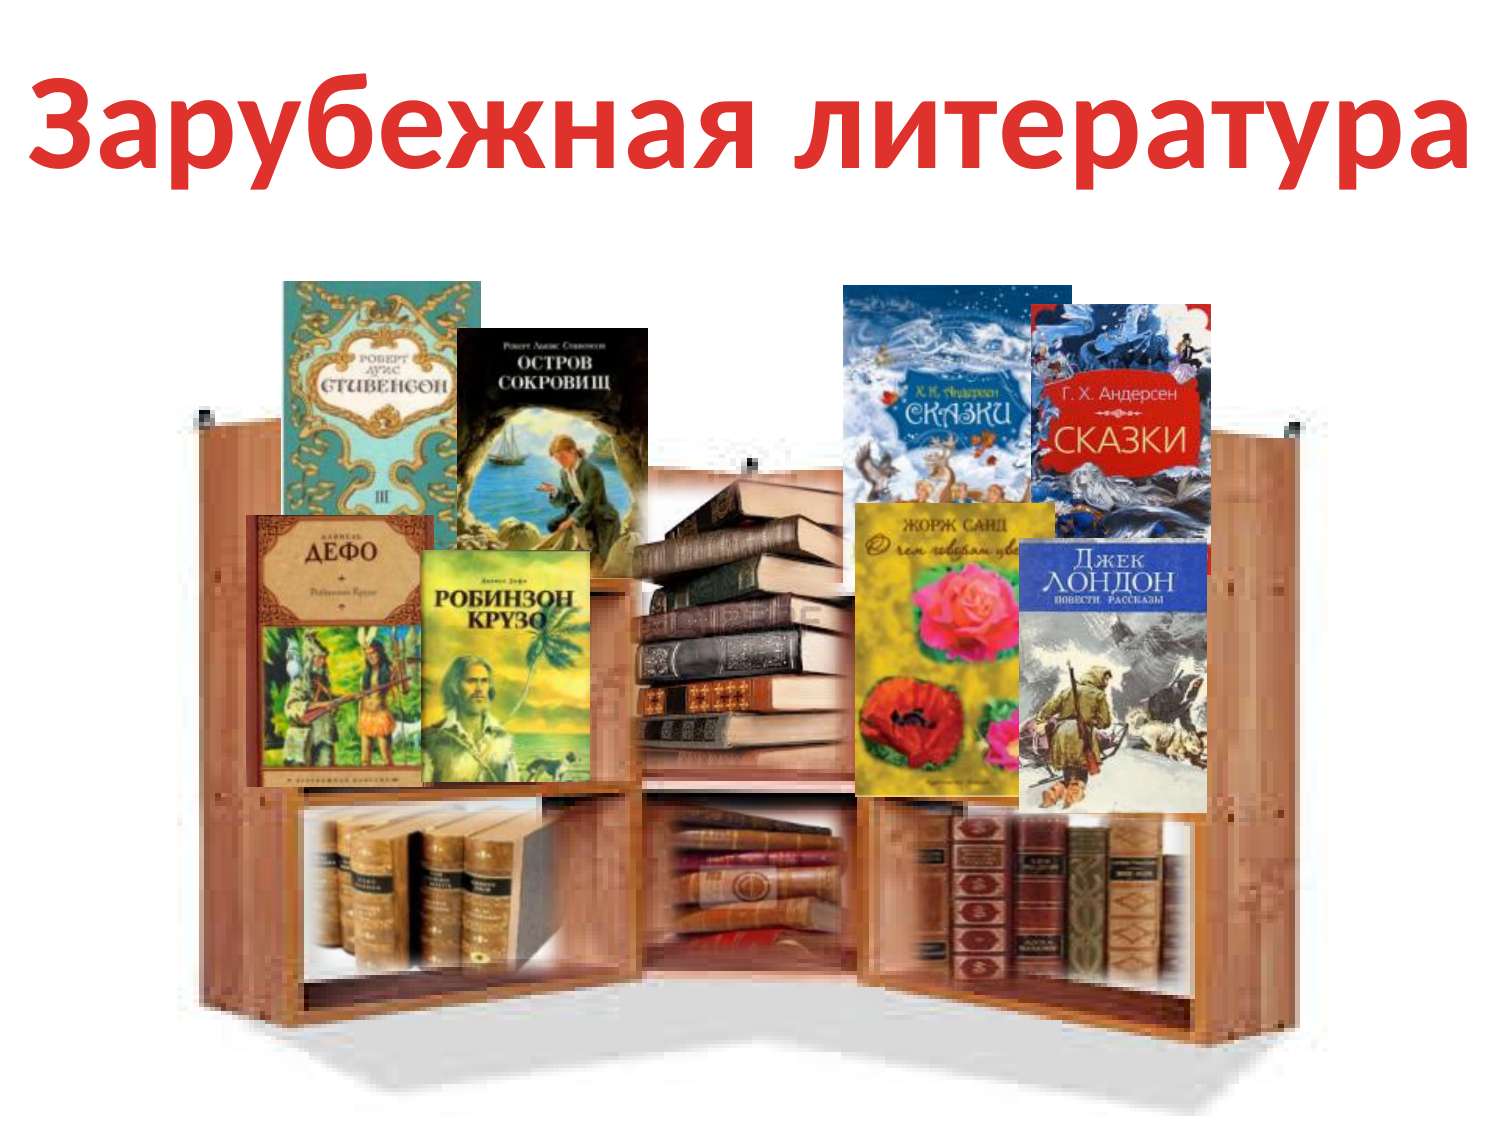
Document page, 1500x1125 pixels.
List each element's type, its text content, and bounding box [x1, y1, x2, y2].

text_box Зарубежная литература [12, 23, 1493, 204]
picture [0, 280, 1500, 1125]
